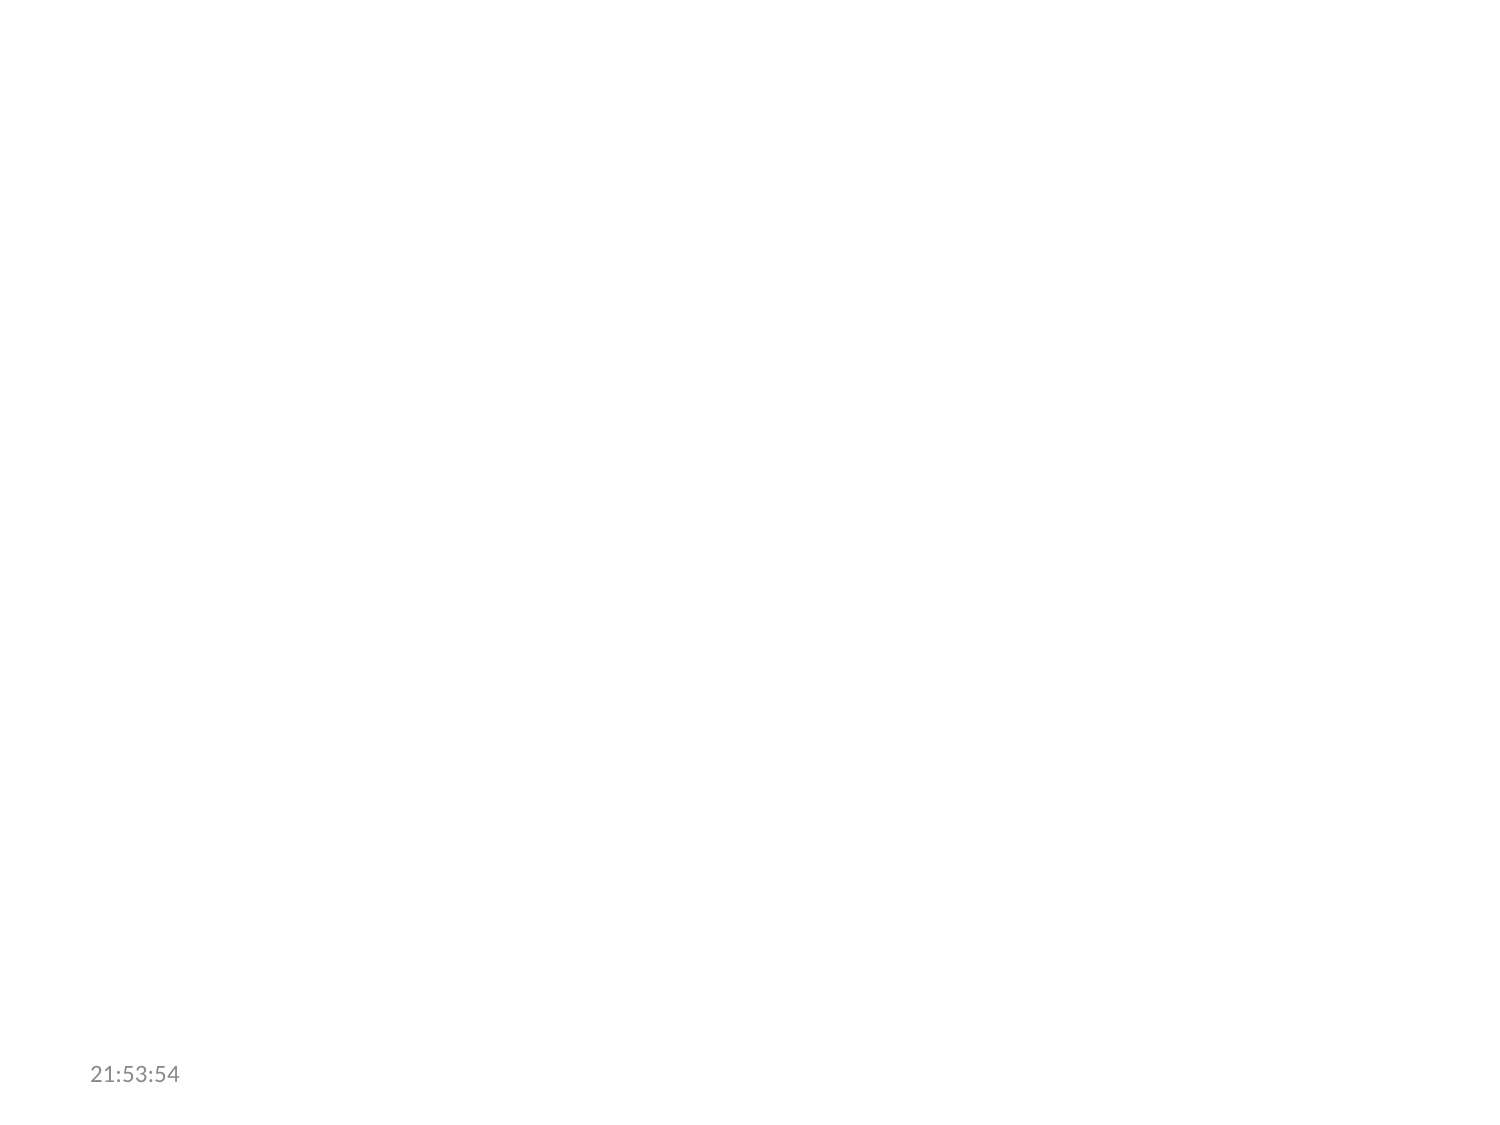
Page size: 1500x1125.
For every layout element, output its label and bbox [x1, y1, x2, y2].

slide_number [75, 1042, 425, 1103]
